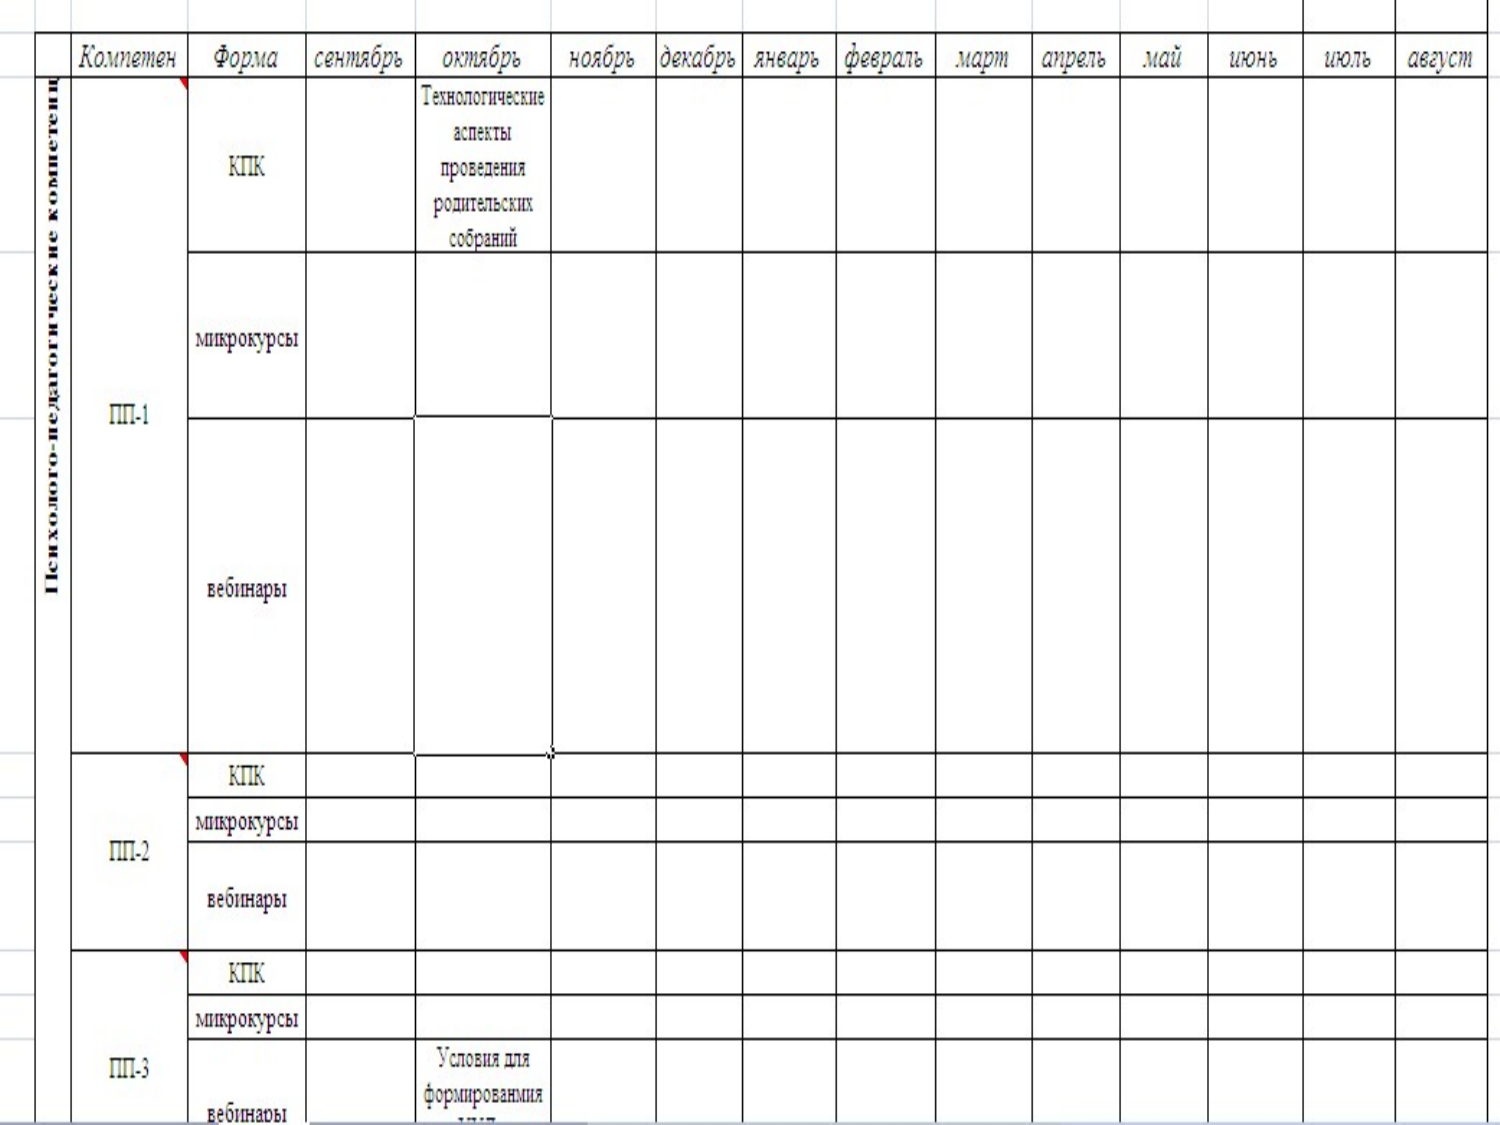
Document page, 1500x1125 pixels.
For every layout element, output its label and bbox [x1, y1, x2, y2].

list [0, 0, 1500, 1125]
